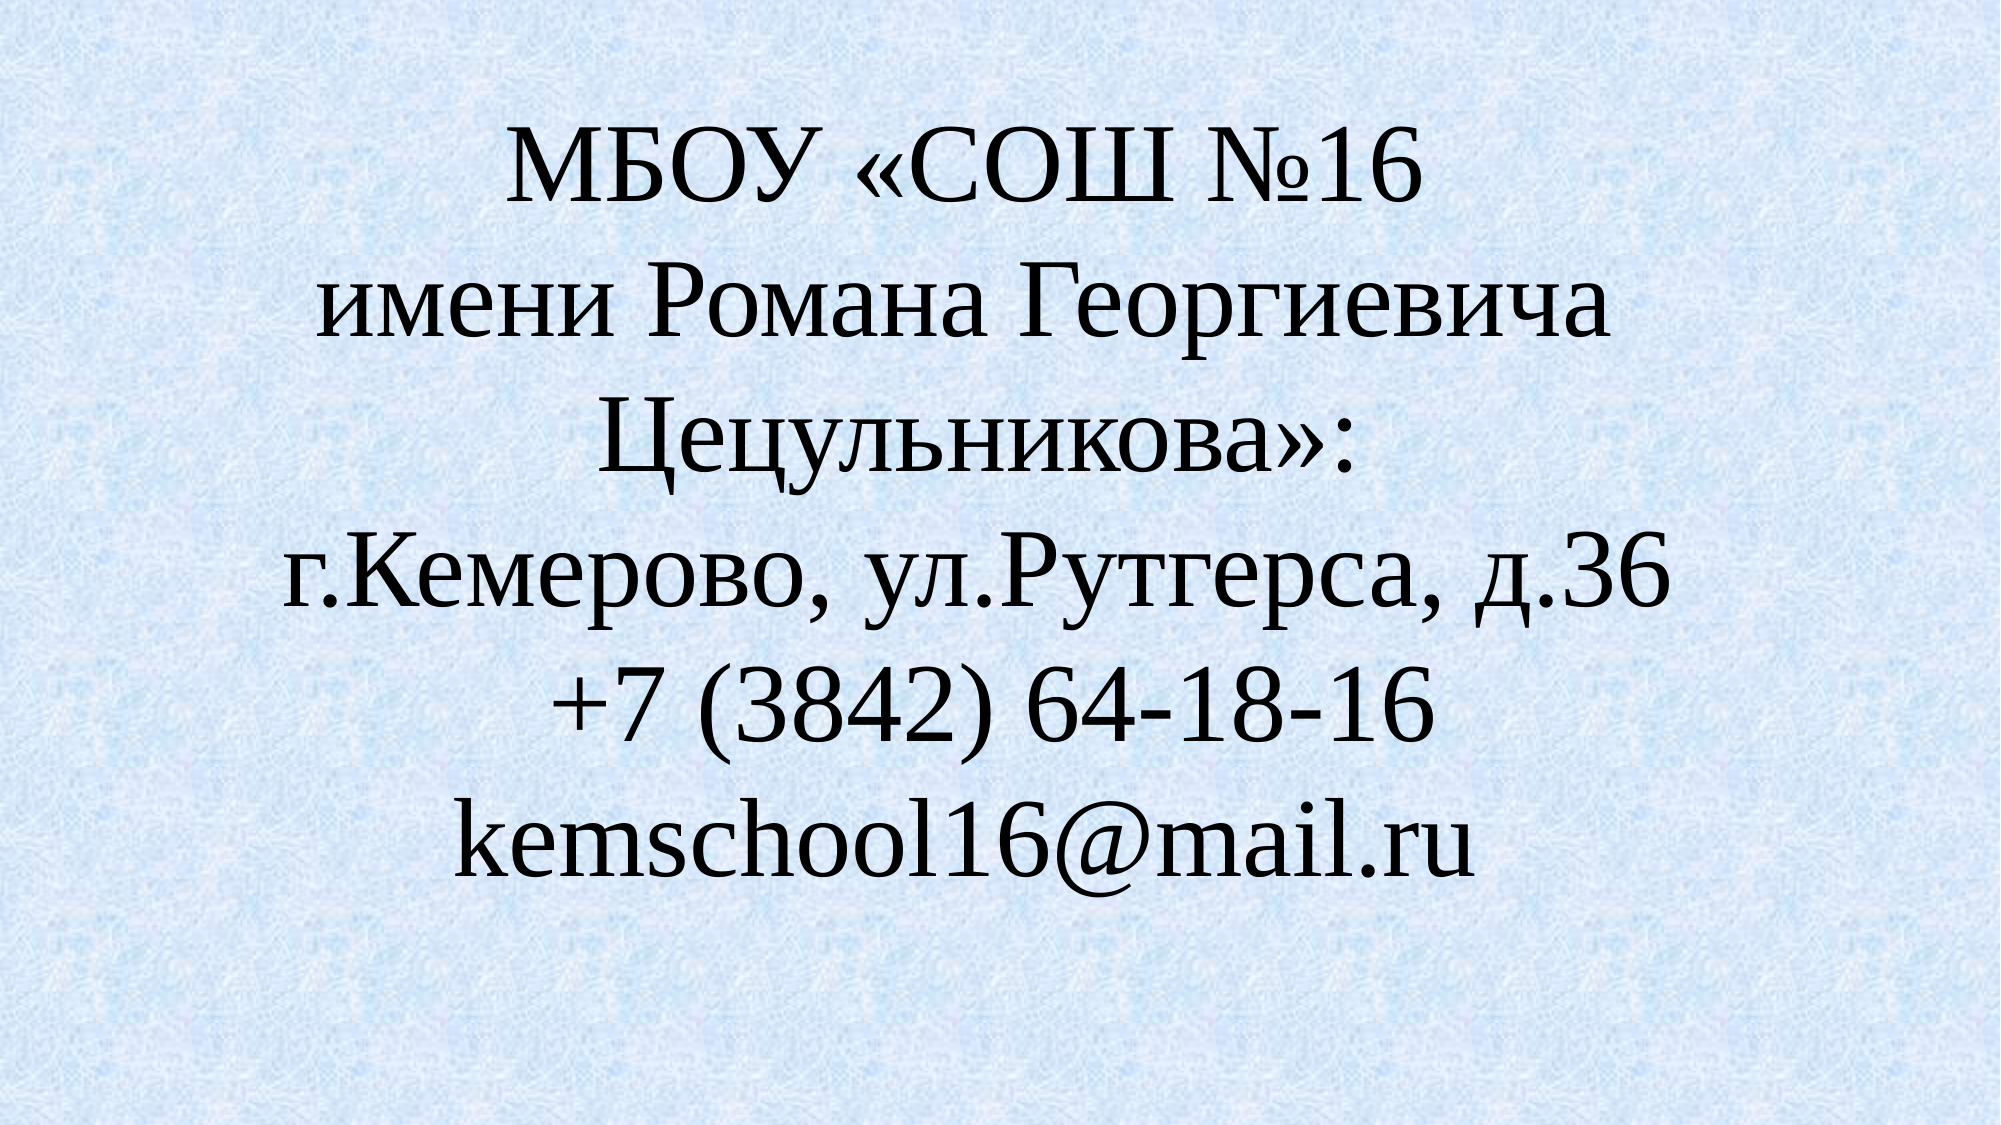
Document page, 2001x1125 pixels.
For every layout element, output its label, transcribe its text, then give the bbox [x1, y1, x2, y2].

picture [0, 0, 2001, 1125]
text_box МБОУ «СОШ №16 имени Романа Георгиевича Цецульникова»: г.Кемерово, ул.Рутгерса, д.36 +7 (3842) 64-18-16 kemschool16@mail.ru [267, 81, 1690, 907]
